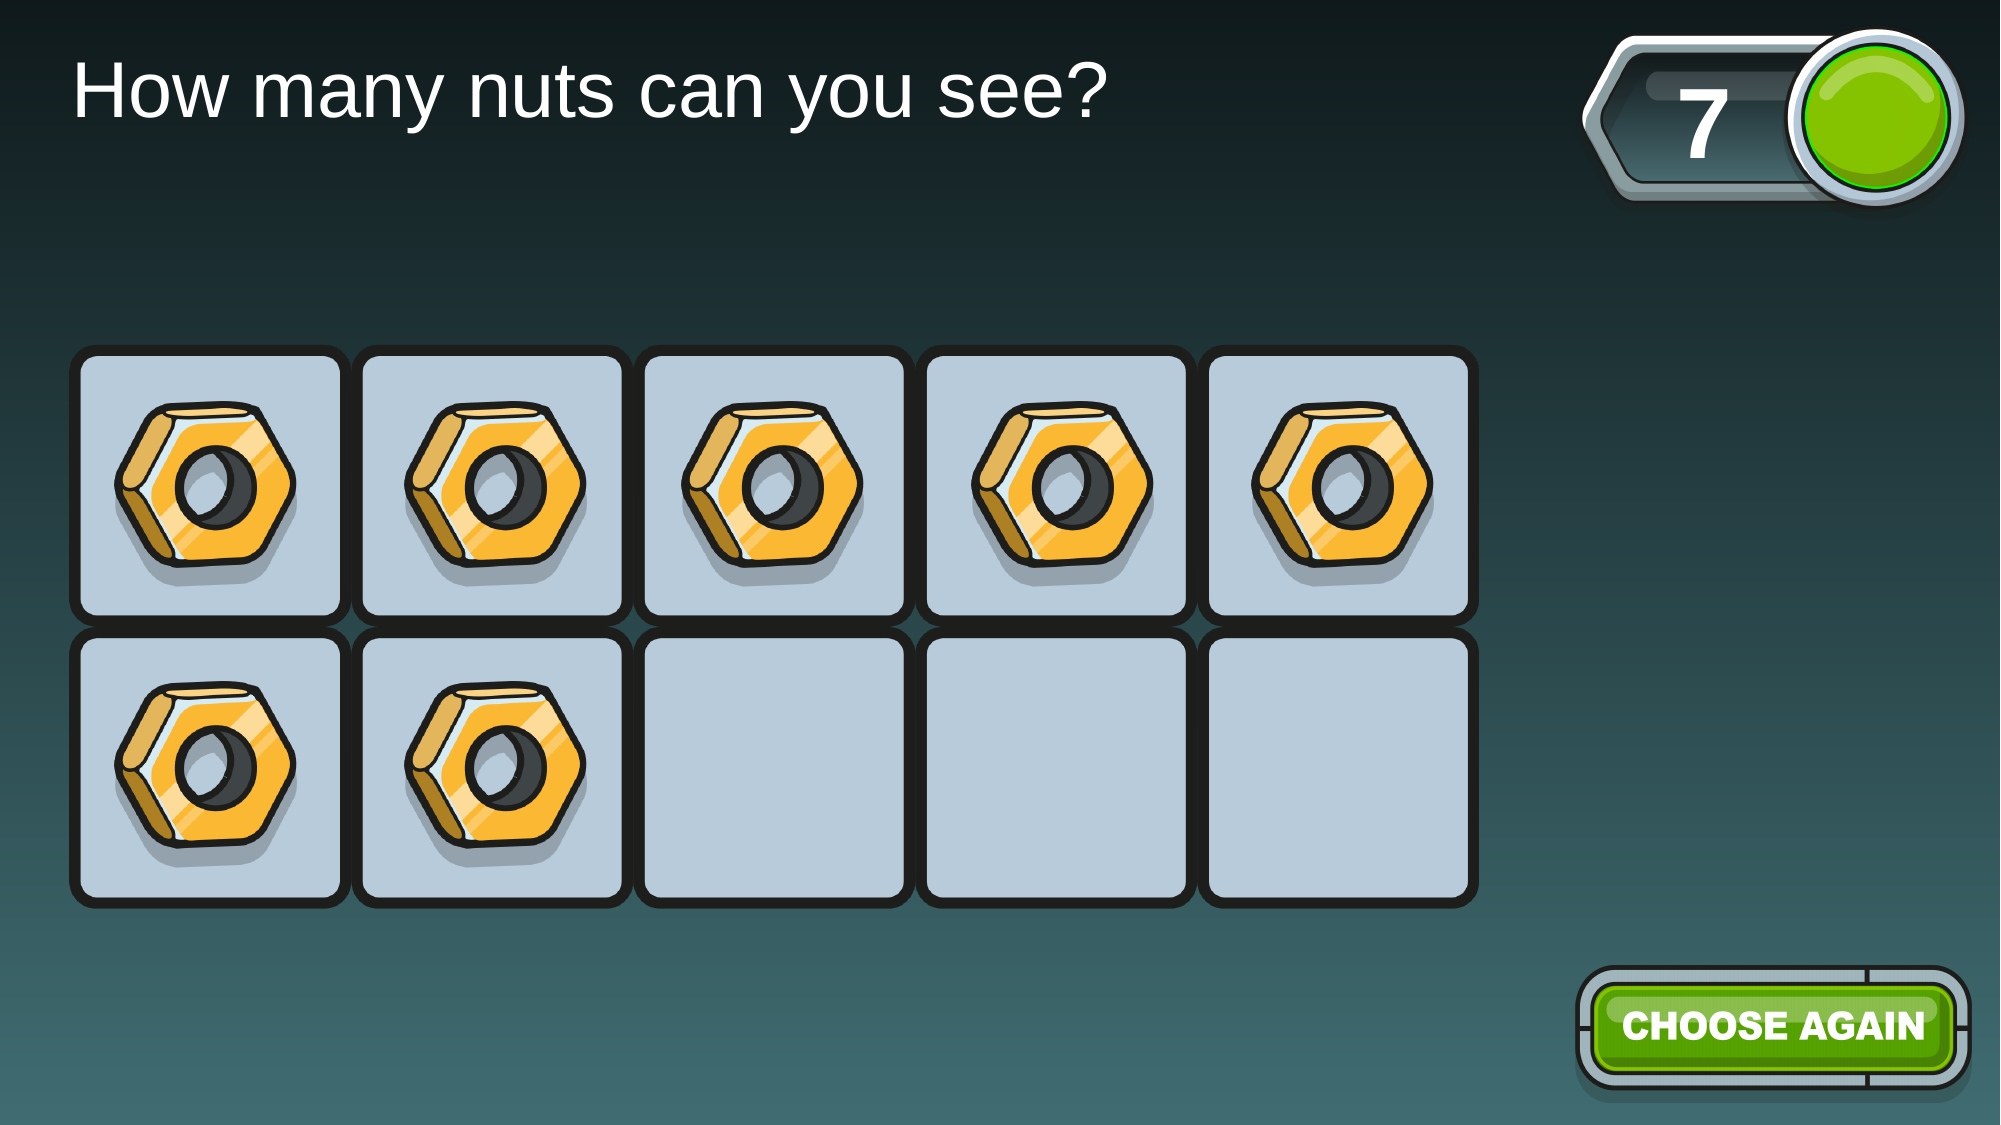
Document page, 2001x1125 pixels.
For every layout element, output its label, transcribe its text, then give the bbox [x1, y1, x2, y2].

picture [1575, 965, 1972, 1104]
picture [1575, 25, 1971, 221]
text_box How many nuts can you see? [55, 30, 1183, 182]
picture [69, 344, 1479, 910]
